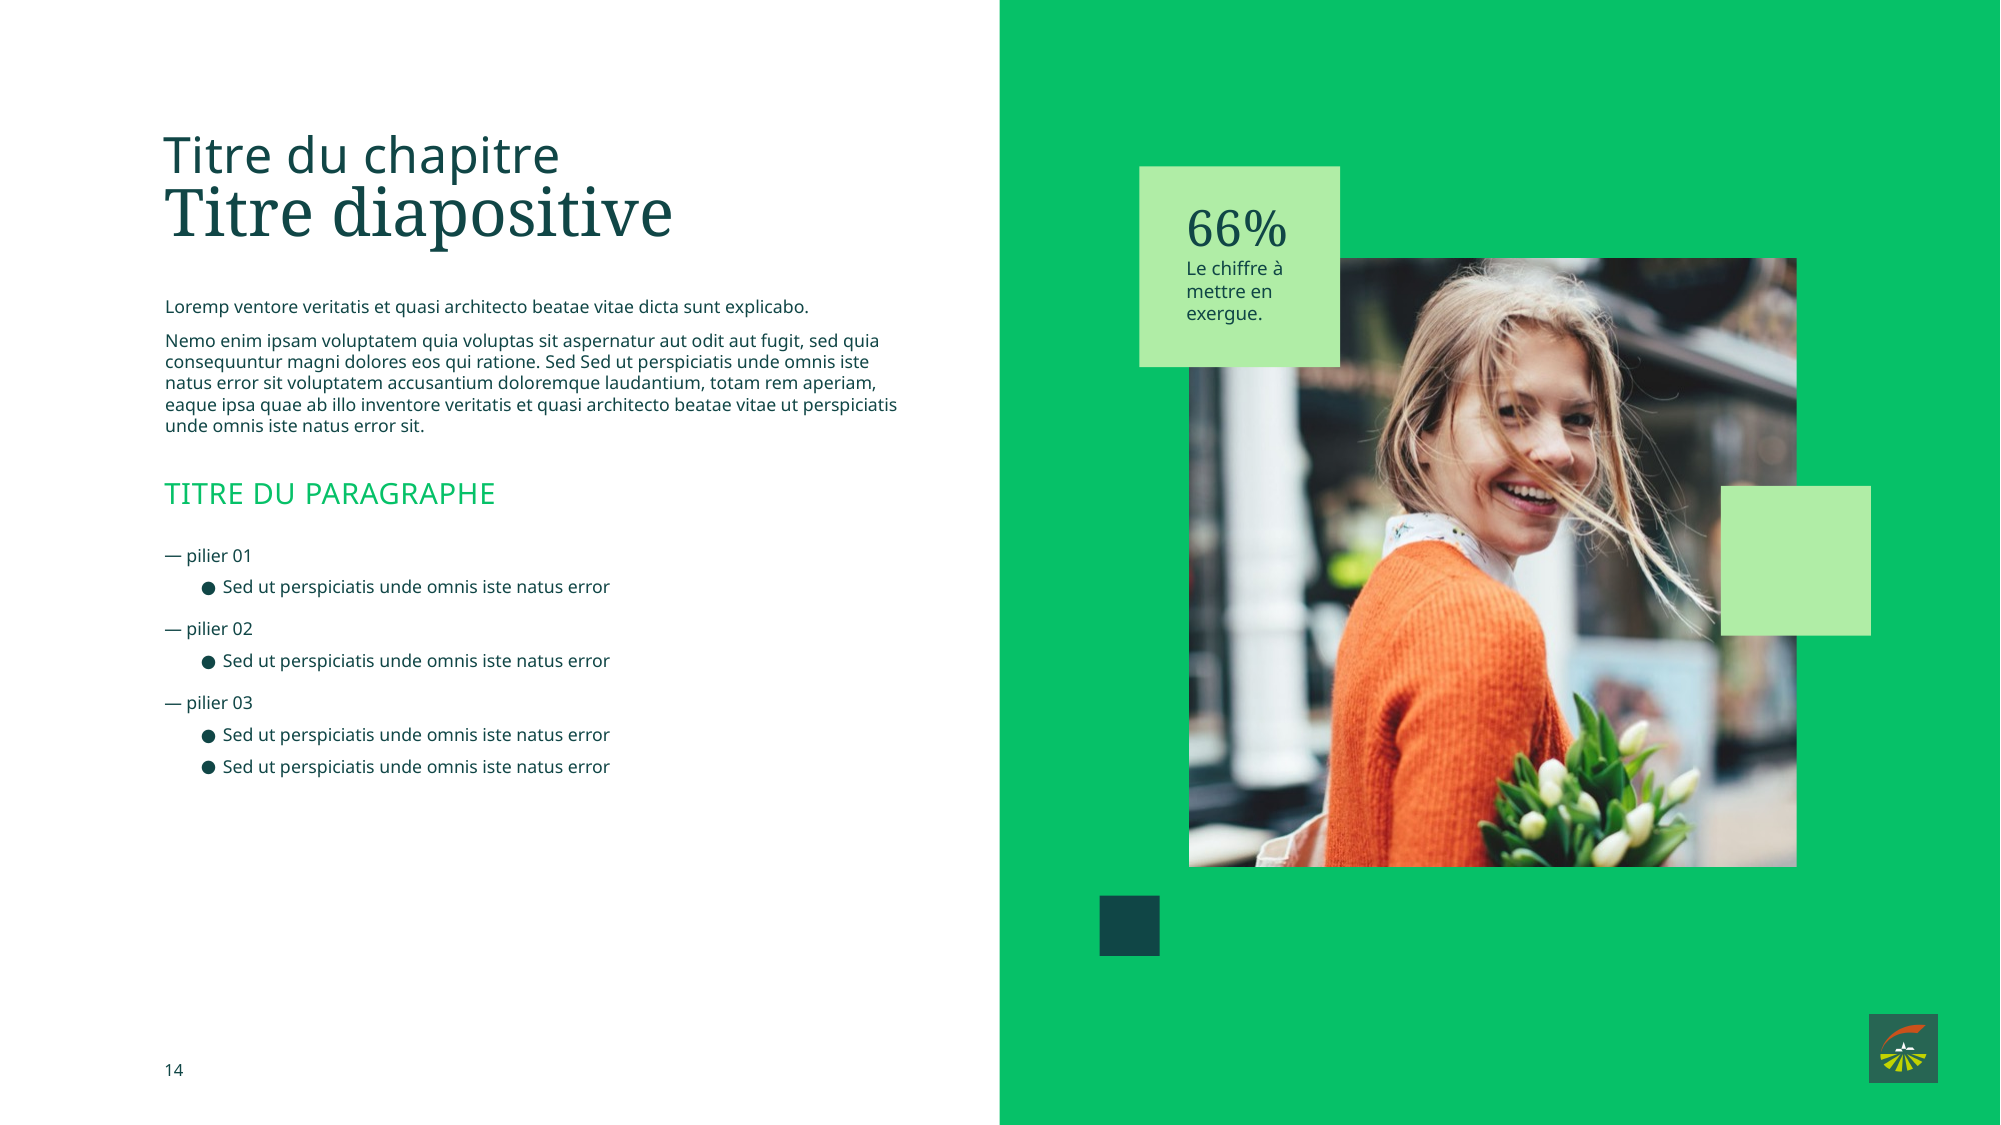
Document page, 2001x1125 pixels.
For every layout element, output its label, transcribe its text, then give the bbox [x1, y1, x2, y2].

list 66% Le chiffre à mettre en exergue. [1139, 166, 1341, 368]
slide_number 14 [164, 1060, 202, 1081]
list Loremp ventore veritatis et quasi architecto beatae vitae dicta sunt explicabo. Nemo enim ipsam voluptatem quia voluptas sit aspernatur aut odit aut fugit, sed quia consequuntur magni dolores eos qui ratione. Sed Sed ut perspiciatis unde omnis iste natus error sit voluptatem accusantium doloremque laudantium, totam rem aperiam, eaque ipsa quae ab illo inventore veritatis et quasi architecto beatae vitae ut perspiciatis unde omnis iste natus error sit. TITRE DU PARAGRAPHE pilier 01 Sed ut perspiciatis unde omnis iste natus error pilier 02 Sed ut perspiciatis unde omnis iste natus error pilier 03 Sed ut perspiciatis unde omnis iste natus error Sed ut perspiciatis unde omnis iste natus error [164, 295, 918, 995]
picture [1869, 1014, 1938, 1083]
picture [1189, 258, 1797, 867]
list Titre du chapitre [163, 123, 918, 184]
title Titre diapositive [164, 184, 918, 252]
